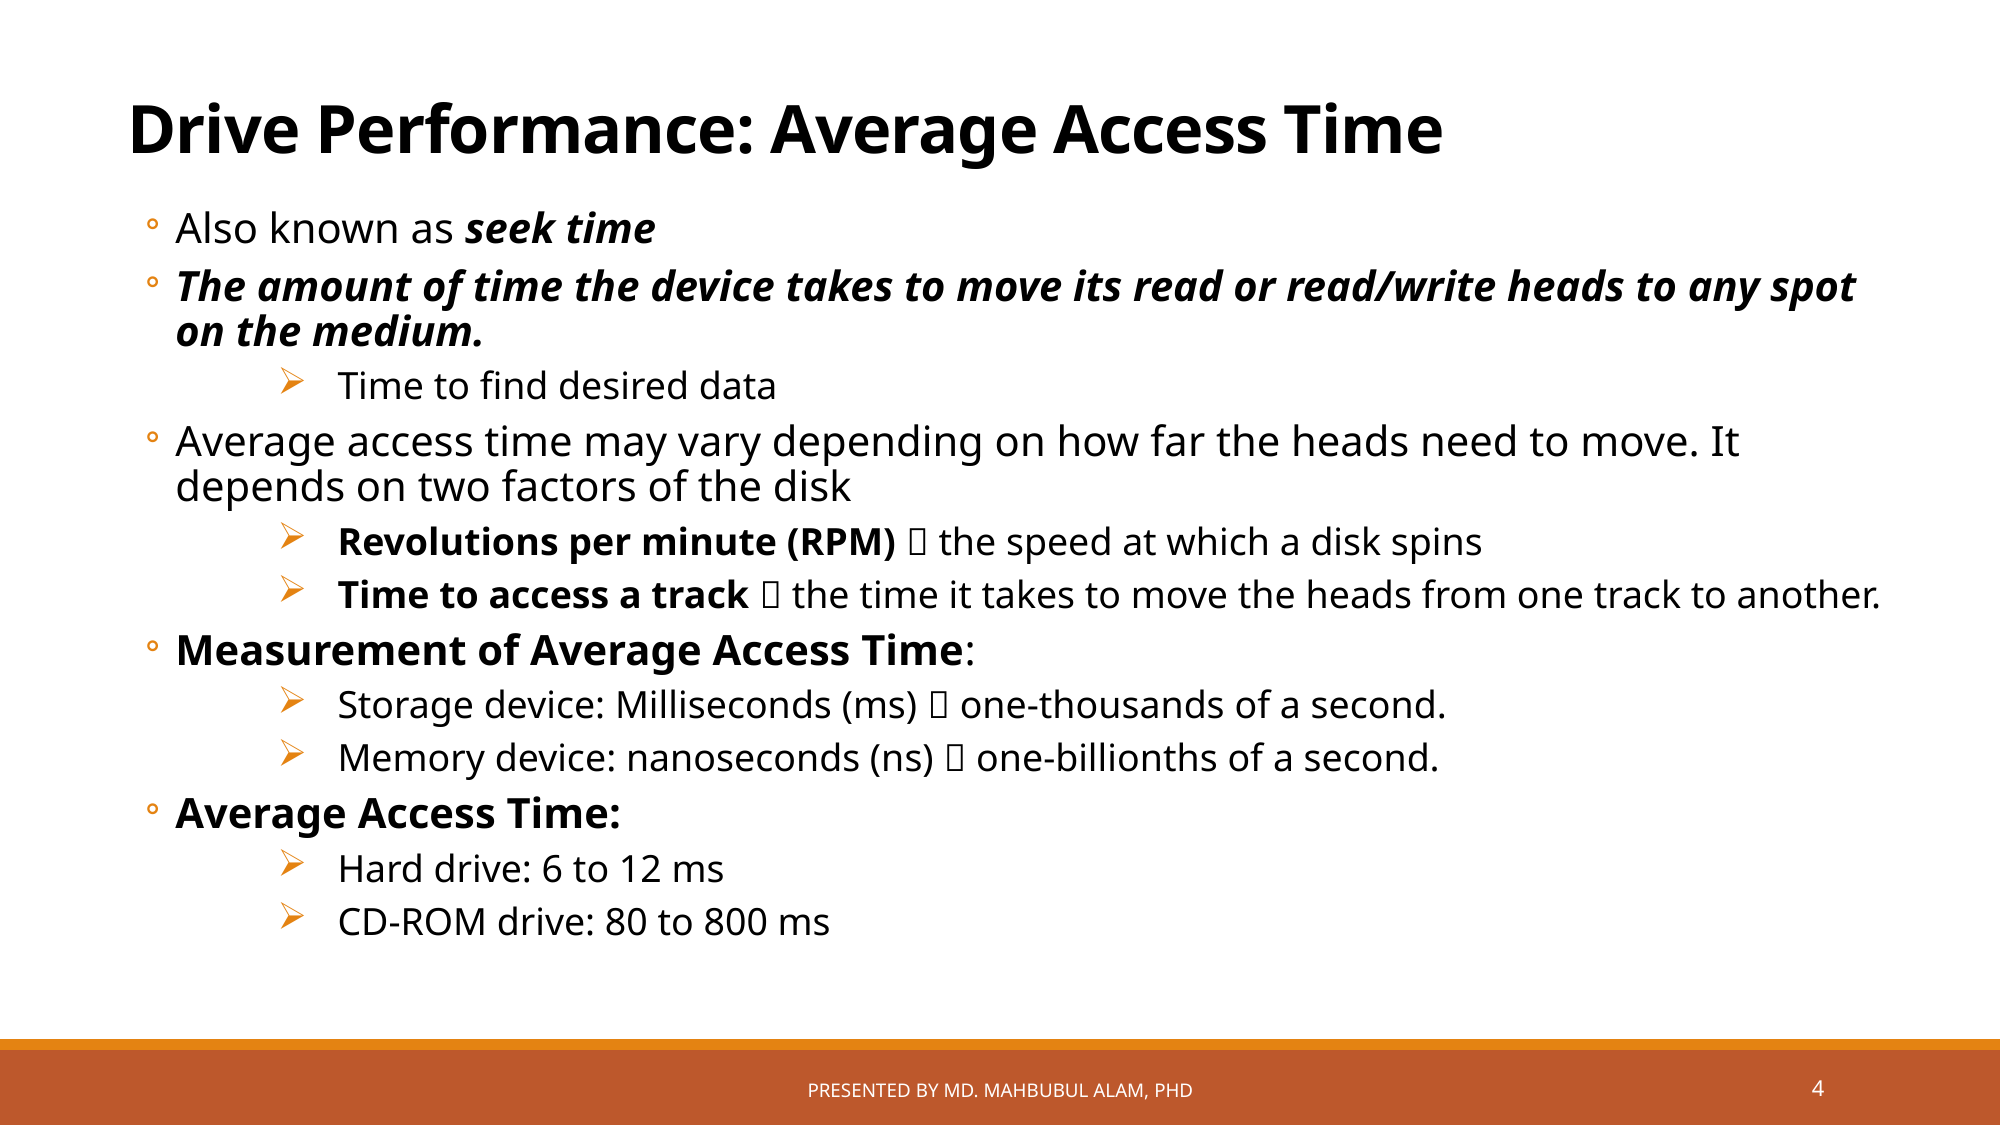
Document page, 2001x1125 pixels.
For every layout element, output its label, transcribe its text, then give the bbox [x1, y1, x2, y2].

title Drive Performance: Average Access Time [112, 75, 1830, 175]
slide_number 4 [1624, 1059, 1840, 1120]
footer Presented by Md. Mahbubul Alam, PhD [604, 1059, 1396, 1120]
list Also known as seek time The amount of time the device takes to move its read or read/write heads to any spot on the medium. Time to find desired data Average access time may vary depending on how far the heads need to move. It depends on two factors of the disk Revolutions per minute (RPM)  the speed at which a disk spins Time to access a track  the time it takes to move the heads from one track to another. Measurement of Average Access Time: Storage device: Milliseconds (ms)  one-thousands of a second. Memory device: nanoseconds (ns)  one-billionths of a second. Average Access Time: Hard drive: 6 to 12 ms CD-ROM drive: 80 to 800 ms [112, 200, 1900, 1000]
